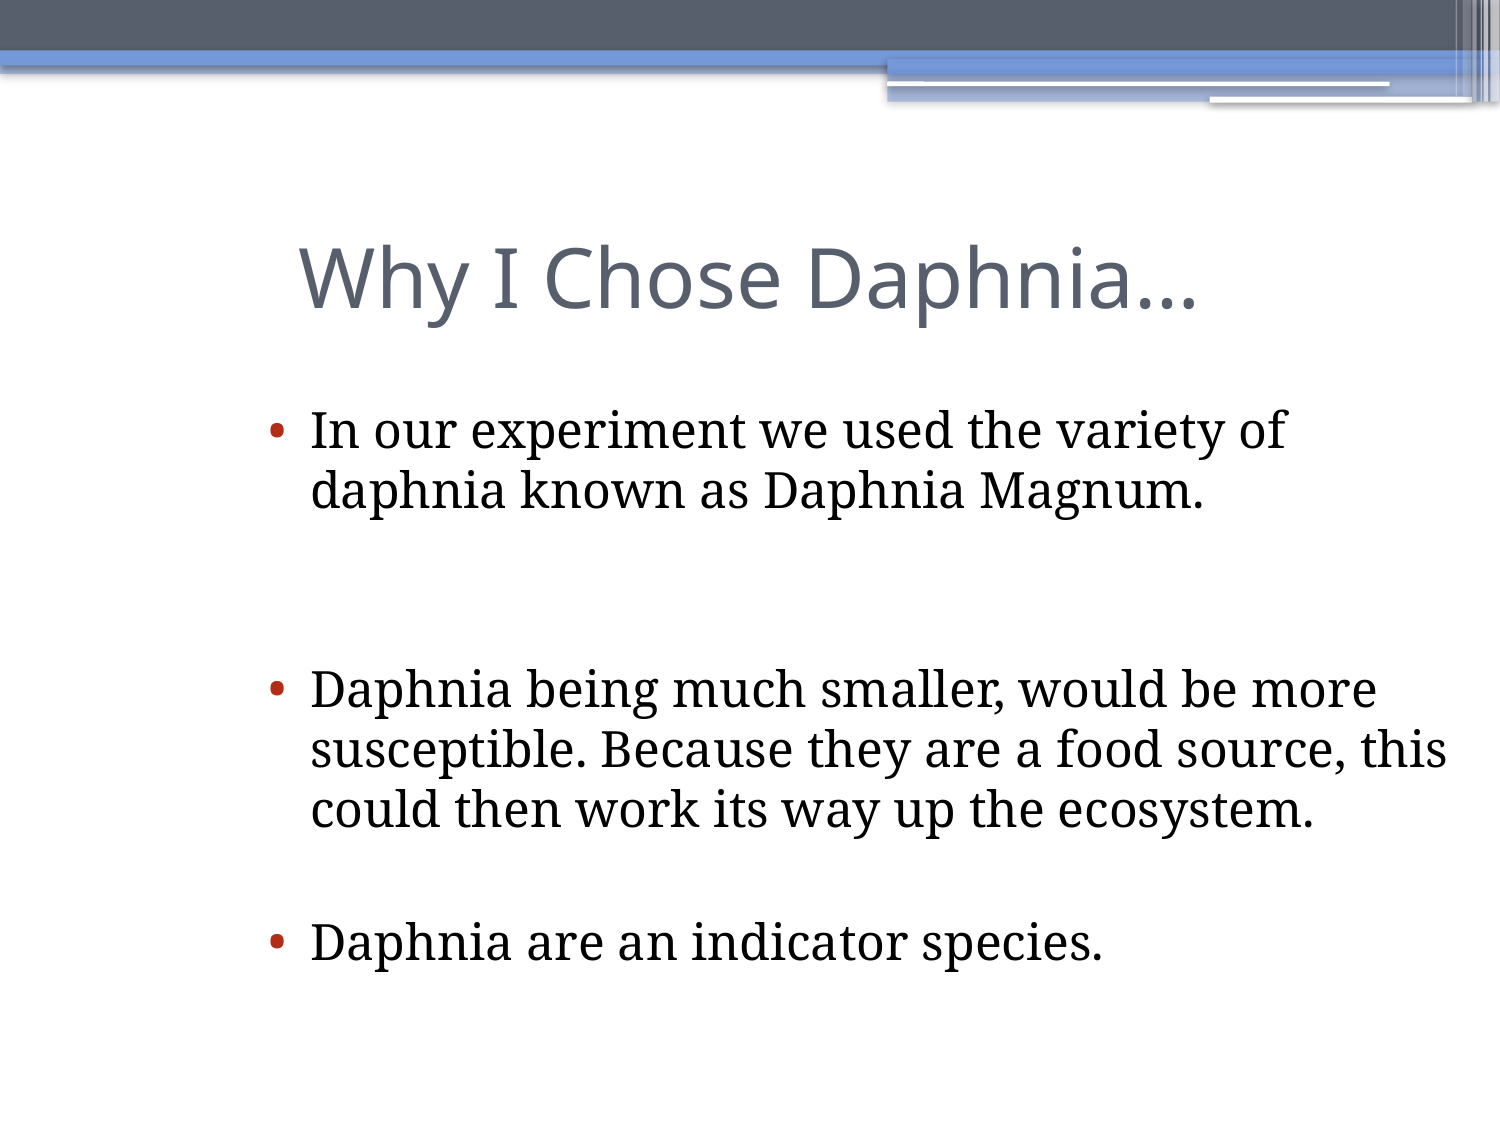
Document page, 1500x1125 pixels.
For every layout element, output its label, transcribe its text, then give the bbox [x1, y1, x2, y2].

title Why I Chose Daphnia… [75, 187, 1425, 363]
list In our experiment we used the variety of daphnia known as Daphnia Magnum. Daphnia being much smaller, would be more susceptible. Because they are a food source, this could then work its way up the ecosystem. Daphnia are an indicator species. [235, 324, 1466, 1025]
